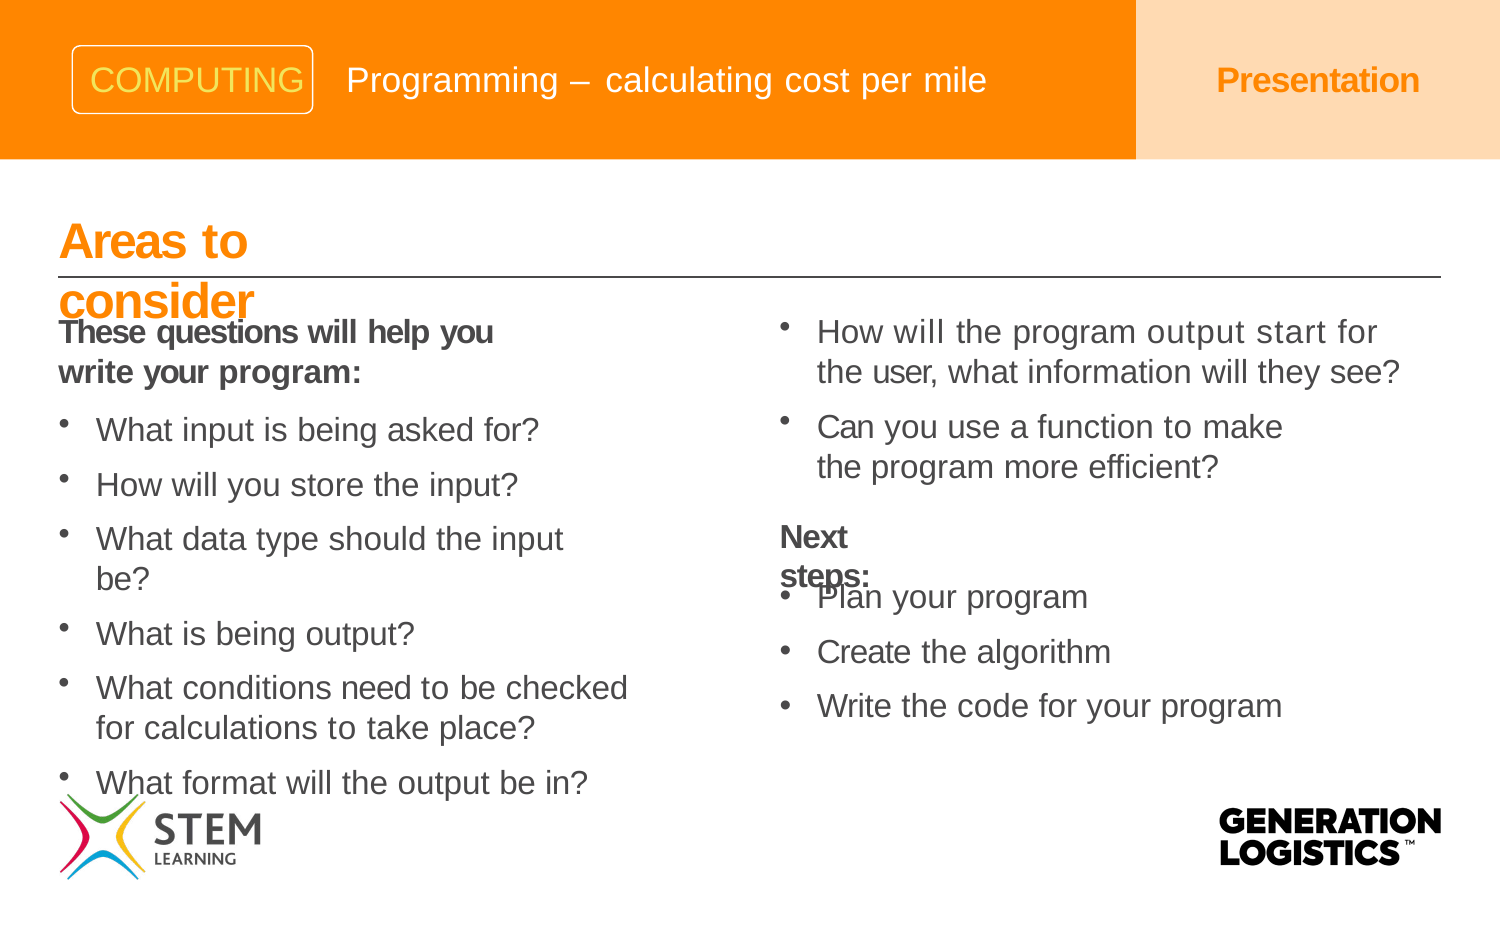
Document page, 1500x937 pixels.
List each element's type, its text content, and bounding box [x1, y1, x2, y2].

title Programming – calculating cost per mile [344, 55, 998, 214]
text_box Areas to consider [56, 205, 454, 308]
picture [1219, 807, 1441, 866]
text_box How will the program output start for the user, what information will they see? Can you use a function to make the program more efficient? Plan your program Create the algorithm Write the code for your program [777, 308, 1405, 725]
text_box [72, 45, 313, 114]
text_box Presentation [1214, 55, 1423, 100]
picture [59, 802, 261, 880]
text_box These questions will help you write your program: What input is being asked for? How will you store the input? What data type should the input be? What is being output? What conditions need to be checked for calculations to take place? What format will the output be in? [56, 308, 631, 802]
